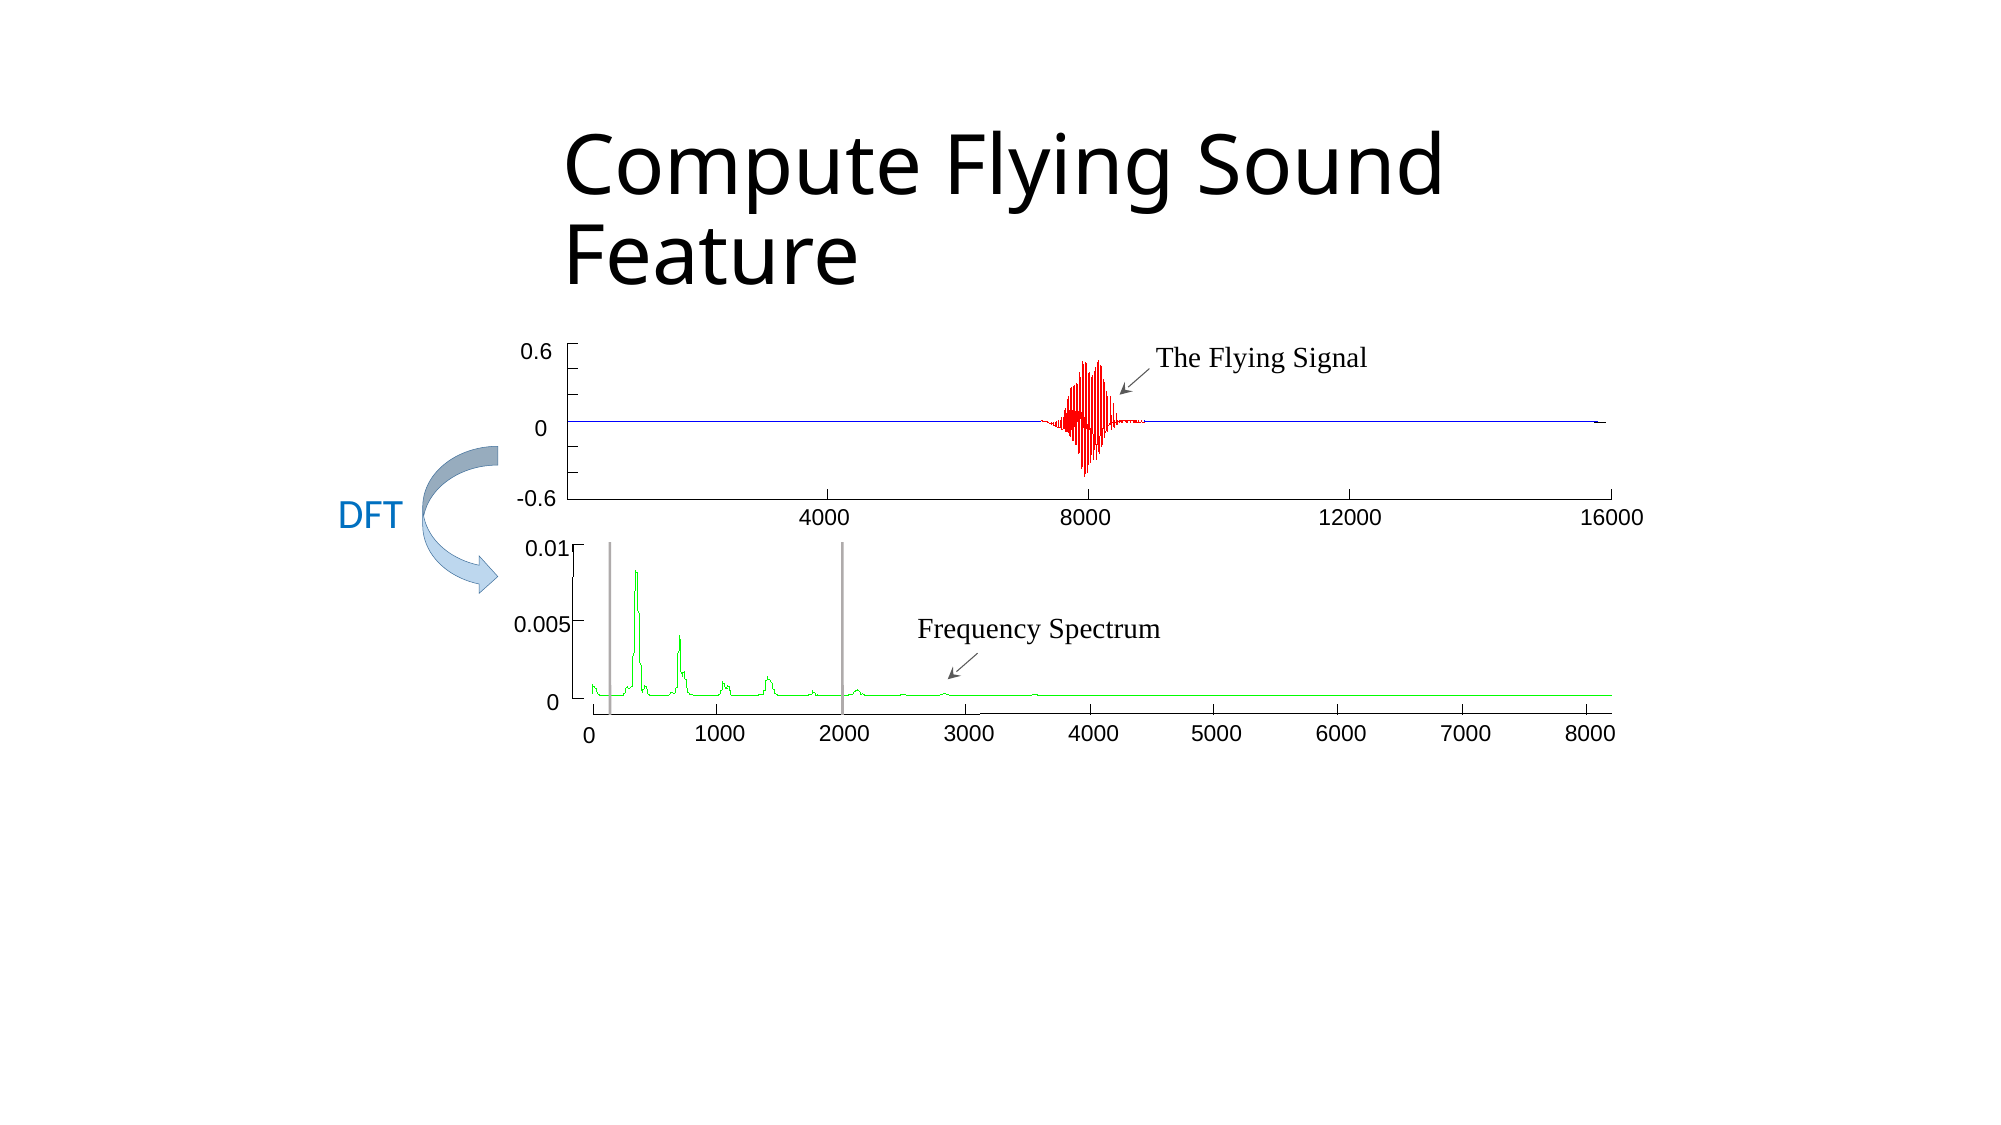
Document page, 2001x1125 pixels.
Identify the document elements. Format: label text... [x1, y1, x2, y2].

text_box 0 [582, 720, 596, 748]
text_box [592, 684, 608, 696]
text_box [516, 330, 1646, 527]
text_box [844, 689, 952, 696]
text_box 8000 [1564, 718, 1617, 747]
text_box 1000 [694, 718, 746, 747]
text_box 0.01 [524, 533, 570, 561]
text_box 4000 [1068, 718, 1120, 747]
text_box 5000 [1190, 718, 1243, 747]
text_box DFT [337, 487, 413, 538]
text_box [947, 653, 978, 680]
text_box 7000 [1440, 718, 1492, 747]
text_box [421, 445, 500, 596]
title Compute Flying Sound Feature [547, 103, 1650, 322]
text_box 2000 [818, 718, 871, 747]
text_box 6000 [1315, 718, 1367, 747]
text_box [750, 676, 841, 696]
text_box 3000 [943, 718, 995, 747]
text_box Frequency Spectrum [902, 602, 1321, 652]
text_box 0 [546, 687, 560, 715]
text_box 0.005 [513, 609, 572, 637]
text_box [612, 570, 750, 696]
